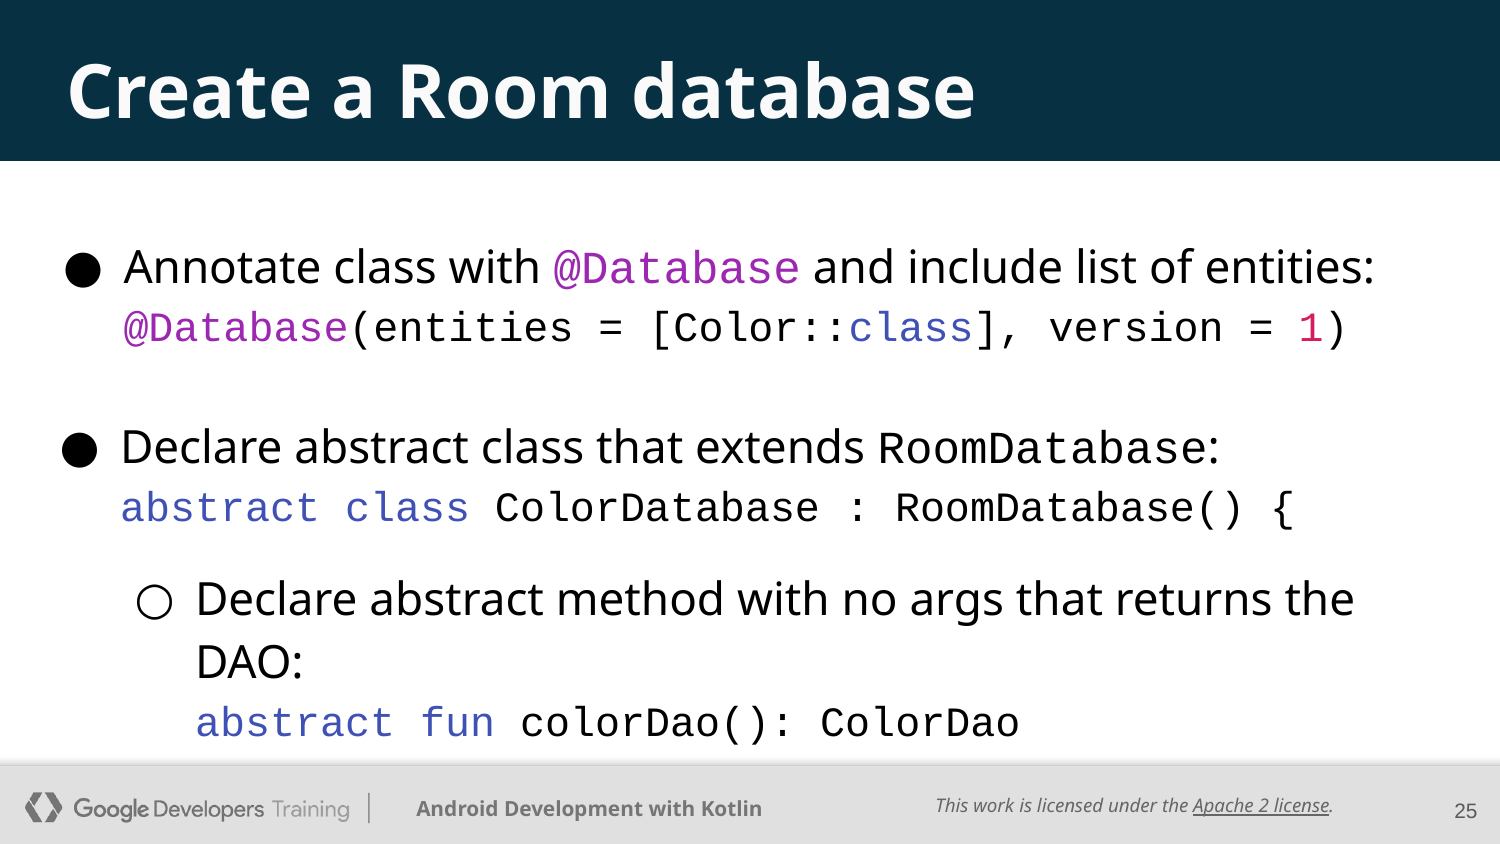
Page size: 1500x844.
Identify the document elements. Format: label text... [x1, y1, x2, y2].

text_box Declare abstract class that extends RoomDatabase: abstract class ColorDatabase : RoomDatabase() { Declare abstract method with no args that returns the DAO: abstract fun colorDao(): ColorDao [29, 394, 1428, 844]
title Create a Room database [51, 28, 1449, 122]
slide_number ‹#› [1428, 777, 1493, 842]
picture [0, 161, 1500, 844]
list Annotate class with @Database and include list of entities: @Database(entities = [Color::class], version = 1) [33, 214, 1432, 422]
